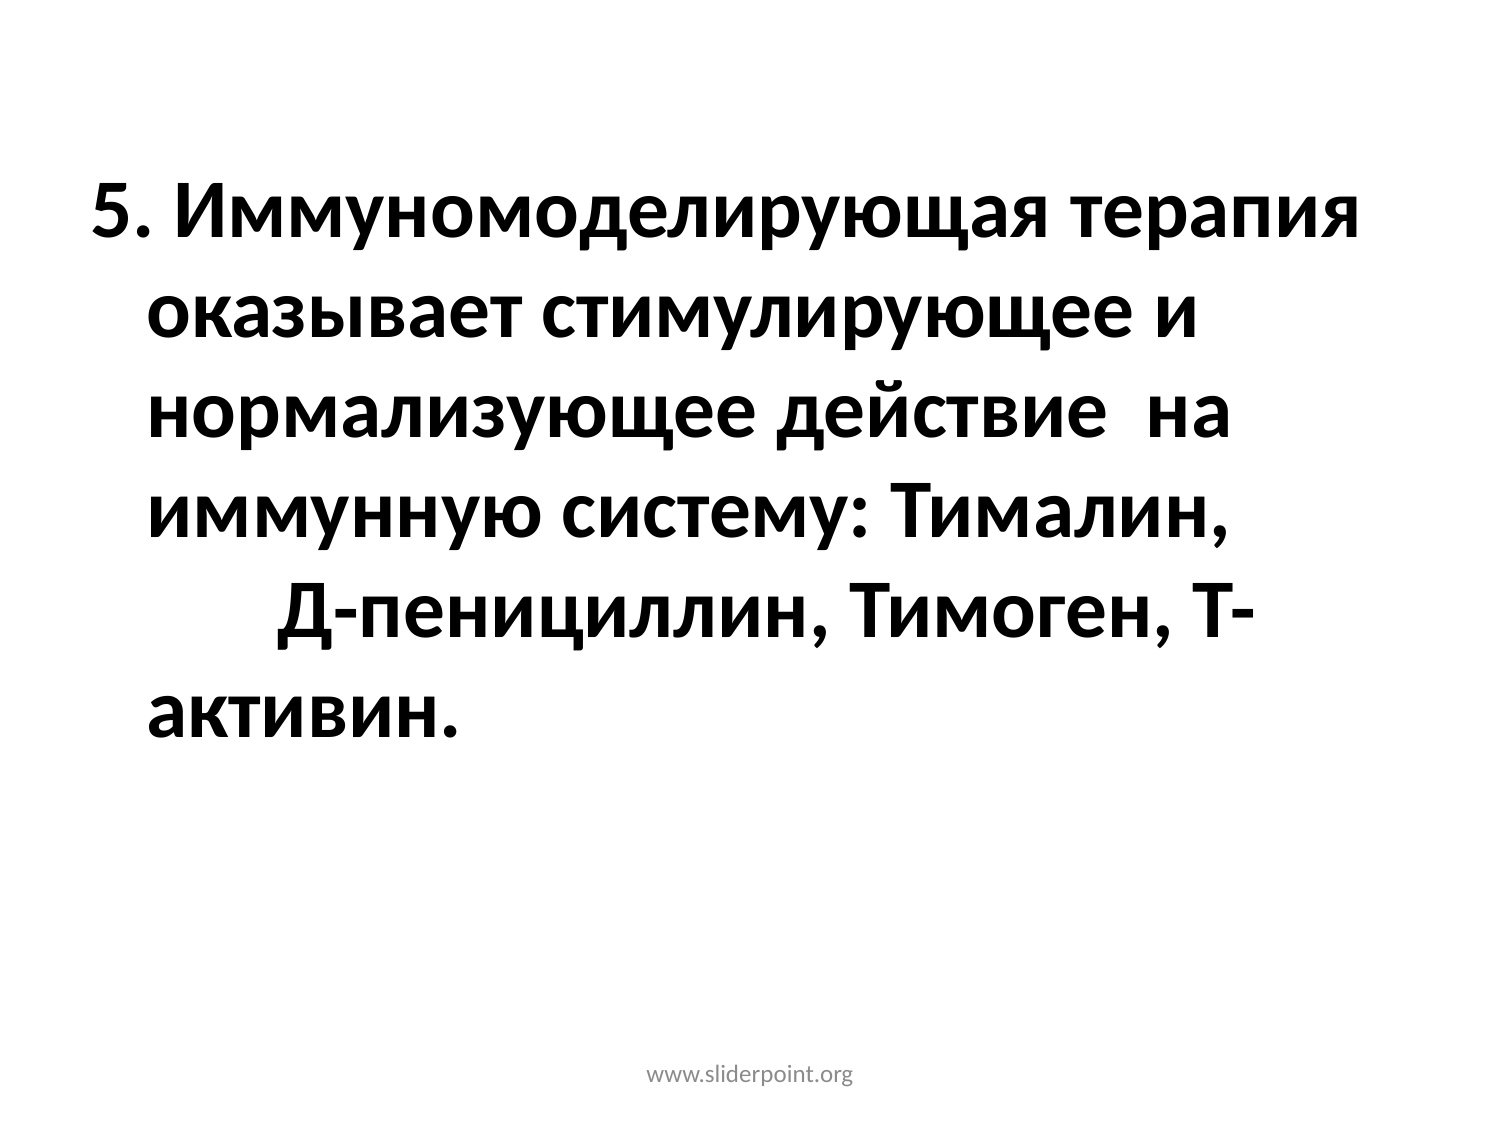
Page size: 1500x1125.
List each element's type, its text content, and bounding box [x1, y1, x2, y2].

footer www.sliderpoint.org [512, 1042, 988, 1103]
list 5. Иммуномоделирующая терапия оказывает стимулирующее и нормализующее действие на иммунную систему: Тималин, Д-пенициллин, Тимоген, Т-активин. [74, 70, 1426, 1044]
